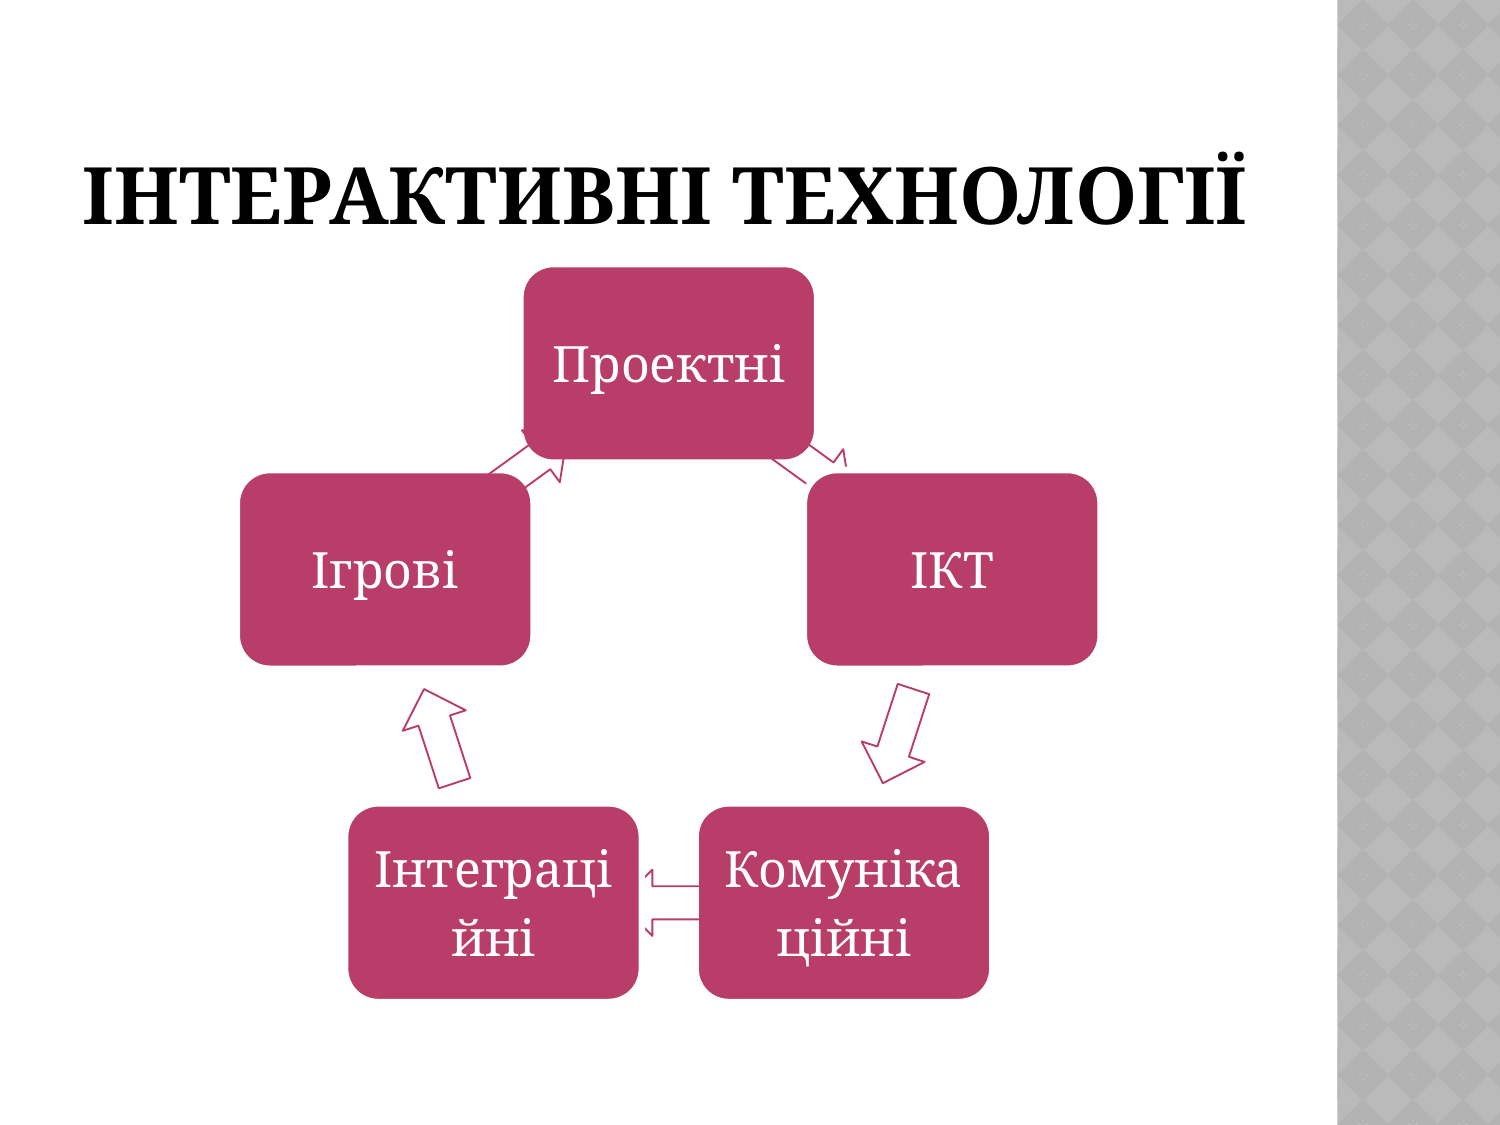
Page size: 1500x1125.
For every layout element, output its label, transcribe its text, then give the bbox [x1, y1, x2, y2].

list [74, 263, 1263, 1060]
title ІНтерактивні ТЕХНОЛОГІЇ [75, 52, 1263, 240]
